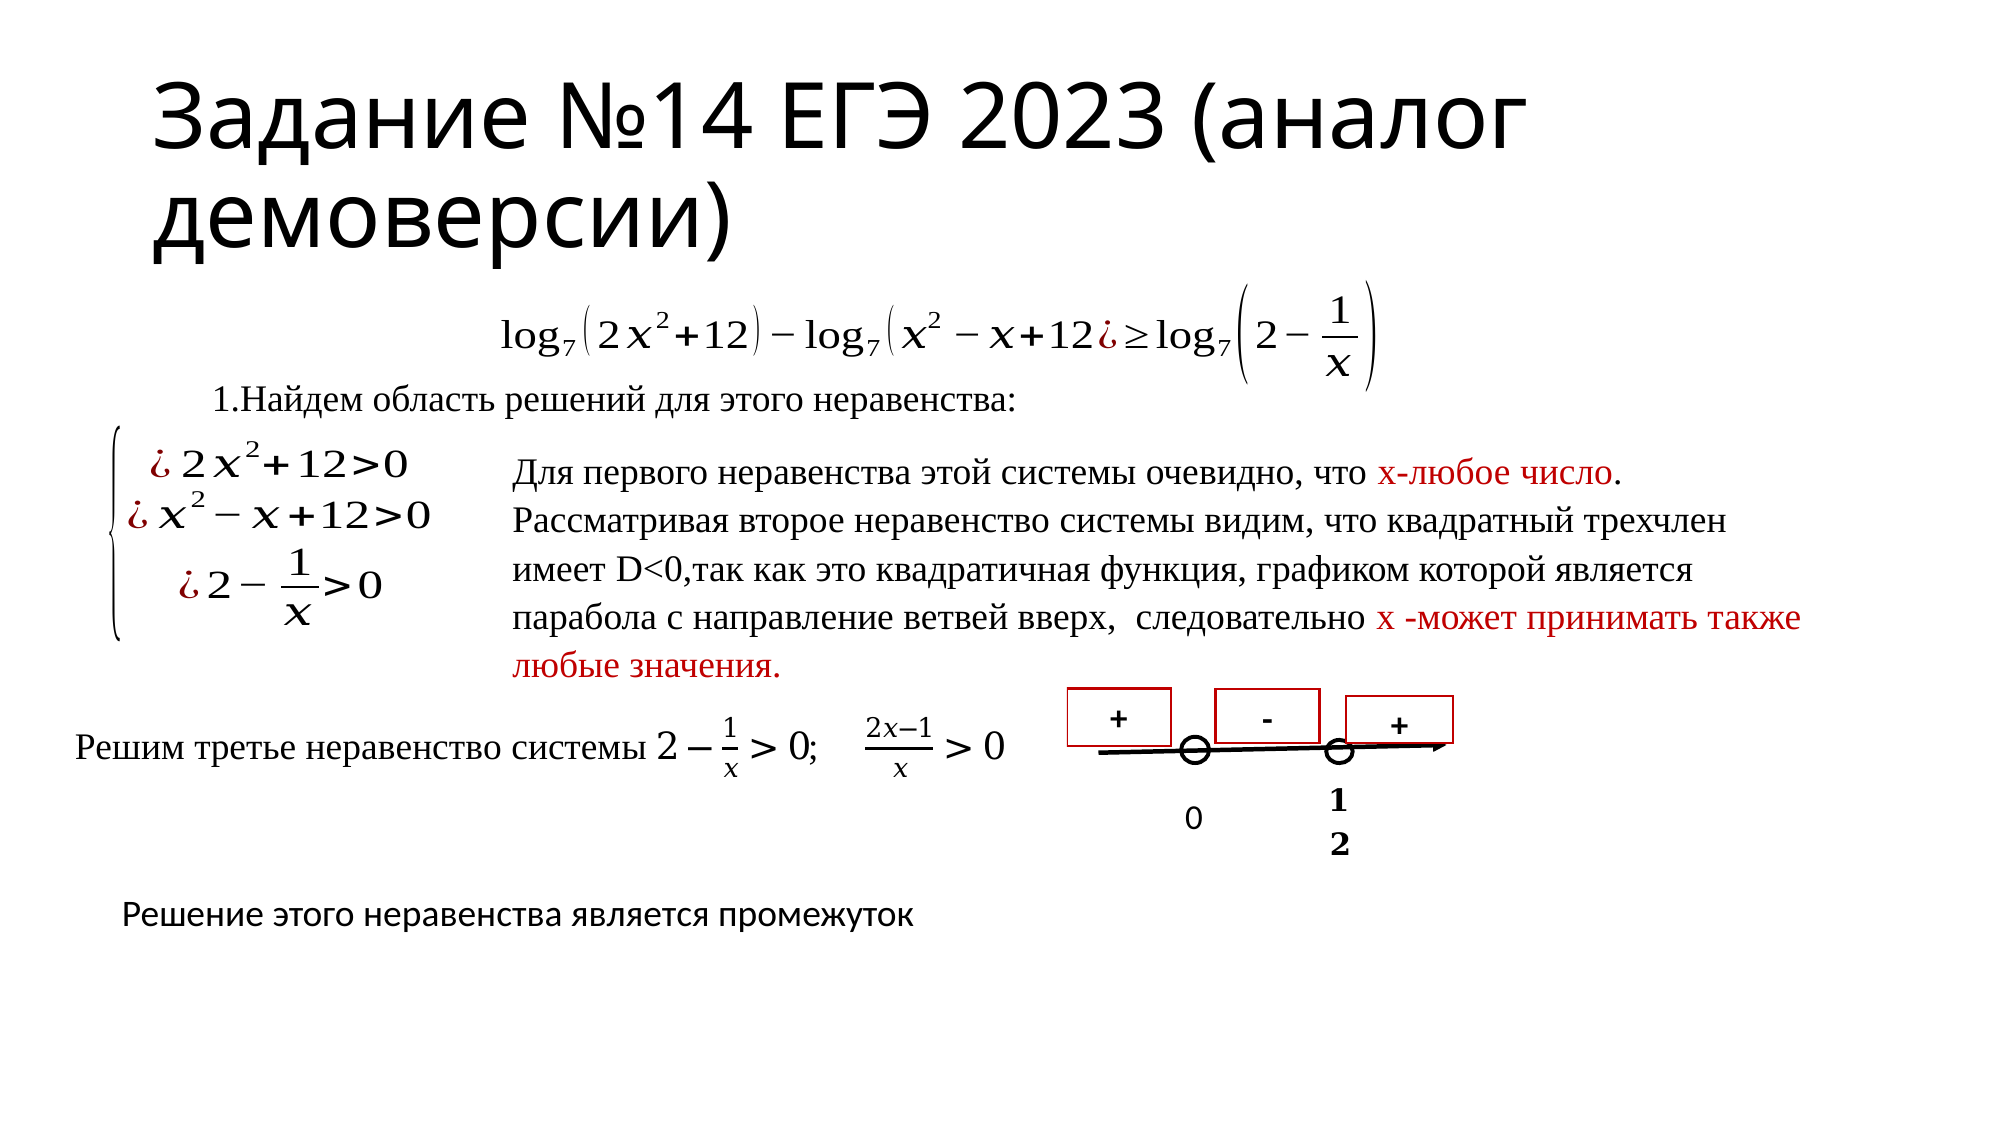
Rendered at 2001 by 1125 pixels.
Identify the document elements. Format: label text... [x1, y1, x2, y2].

title Задание №14 ЕГЭ 2023 (аналог демоверсии) [137, 59, 1863, 278]
text_box 1.Найдем область решений для этого неравенства: [197, 363, 1034, 427]
picture [74, 670, 1484, 884]
